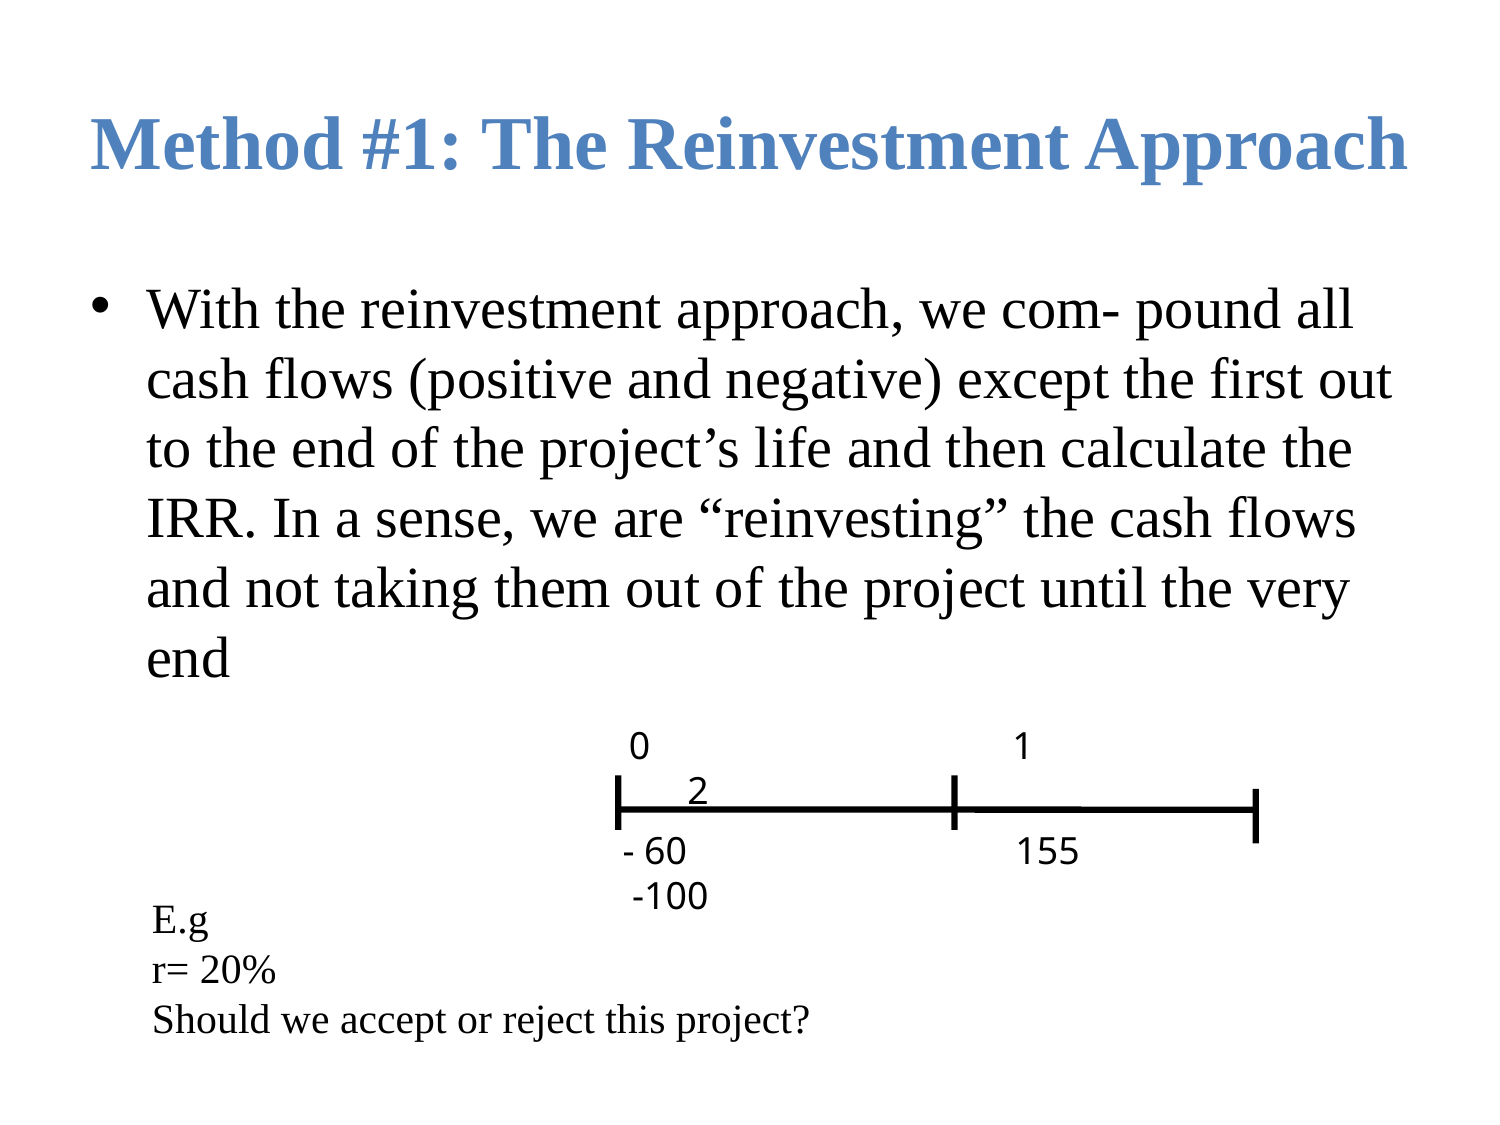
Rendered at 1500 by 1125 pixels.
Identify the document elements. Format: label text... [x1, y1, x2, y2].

title Method #1: The Reinvestment Approach [75, 45, 1425, 233]
text_box - 60 155 -100 [597, 819, 1275, 925]
list With the reinvestment approach, we com- pound all cash flows (positive and negative) except the first out to the end of the project’s life and then calculate the IRR. In a sense, we are “reinvesting” the cash flows and not taking them out of the project until the very end [75, 262, 1425, 1005]
text_box E.g r= 20% Should we accept or reject this project? [137, 884, 888, 1050]
text_box 0 1 2 [604, 714, 1275, 820]
